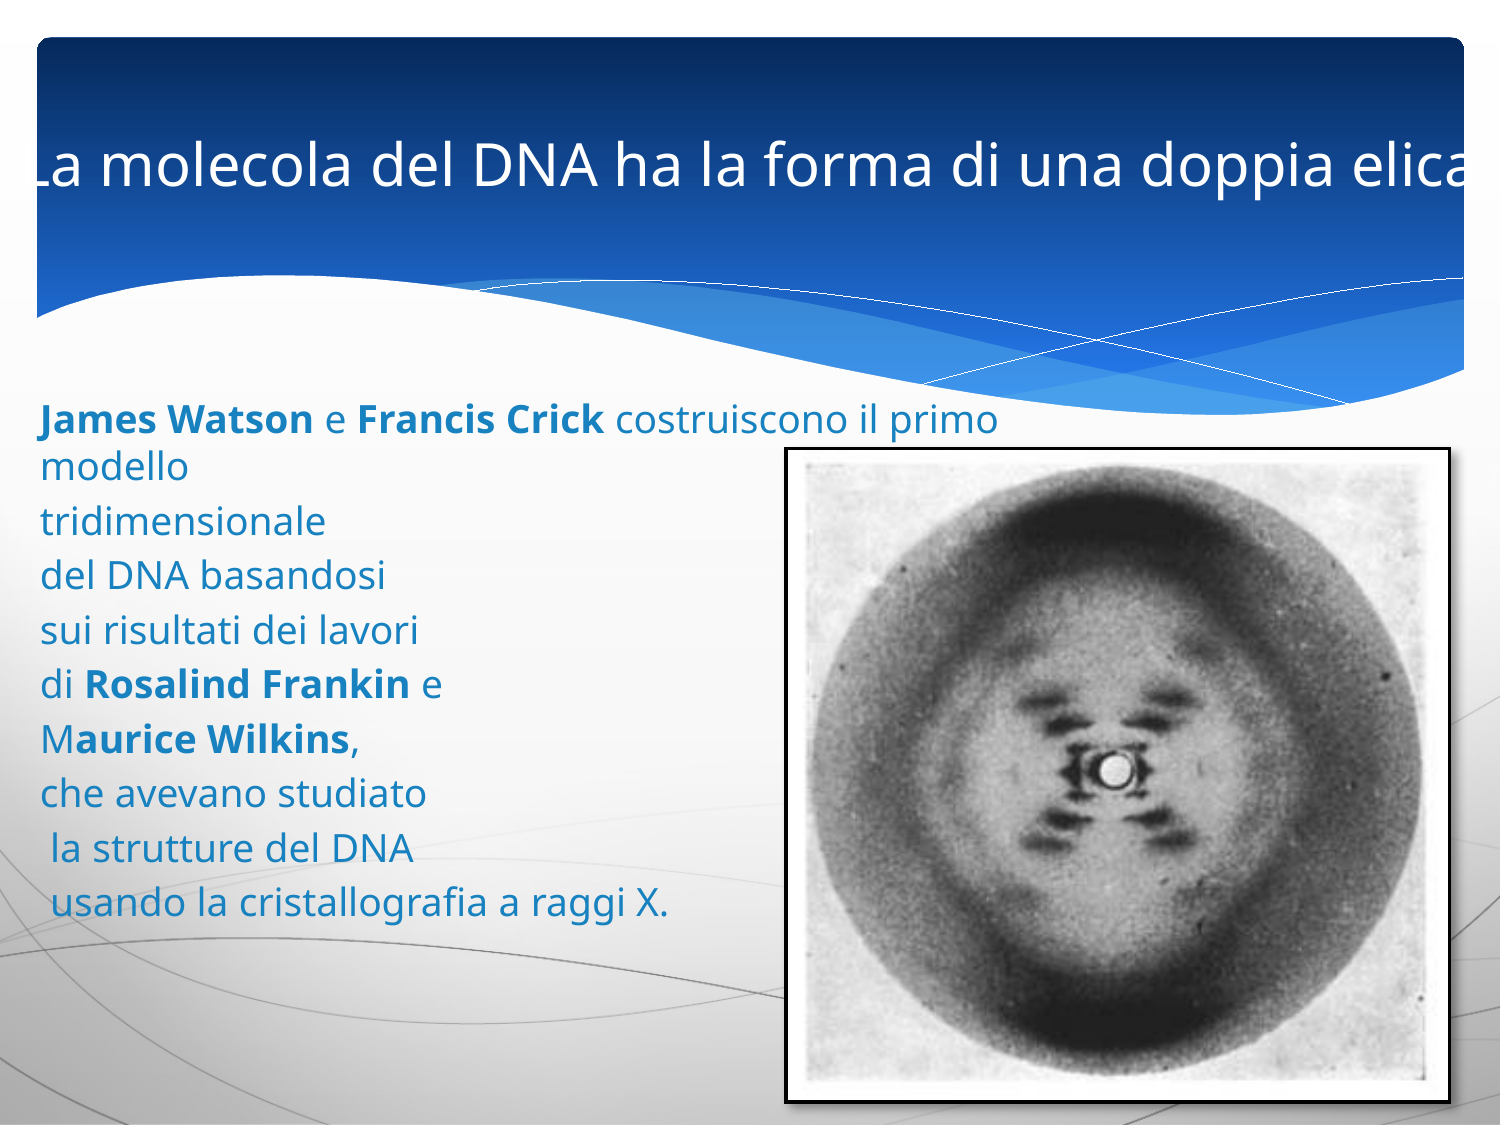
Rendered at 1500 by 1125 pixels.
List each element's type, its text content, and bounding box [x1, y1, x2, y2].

list James Watson e Francis Crick costruiscono il primo modello tridimensionale del DNA basandosi sui risultati dei lavori di Rosalind Frankin e Maurice Wilkins, che avevano studiato la strutture del DNA usando la cristallografia a raggi X. [24, 387, 1088, 938]
title La molecola del DNA ha la forma di una doppia elica [0, 87, 1500, 238]
picture [787, 449, 1449, 1101]
